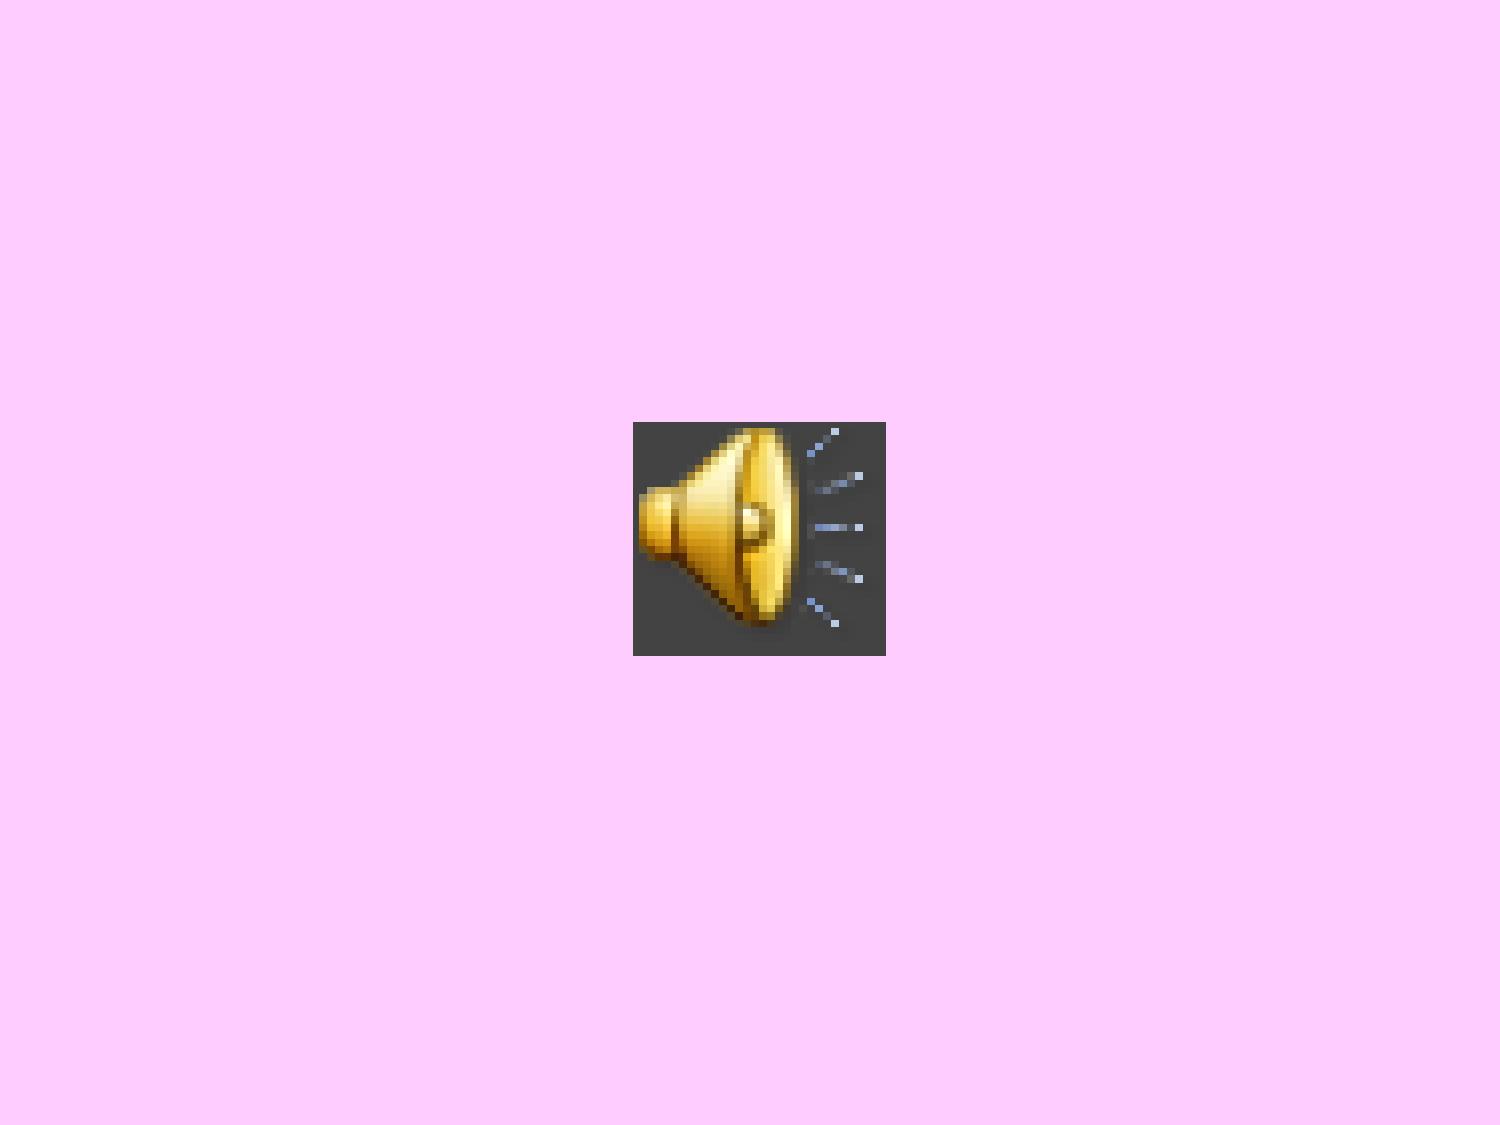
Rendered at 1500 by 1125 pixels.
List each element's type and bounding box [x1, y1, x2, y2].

picture [631, 420, 888, 658]
